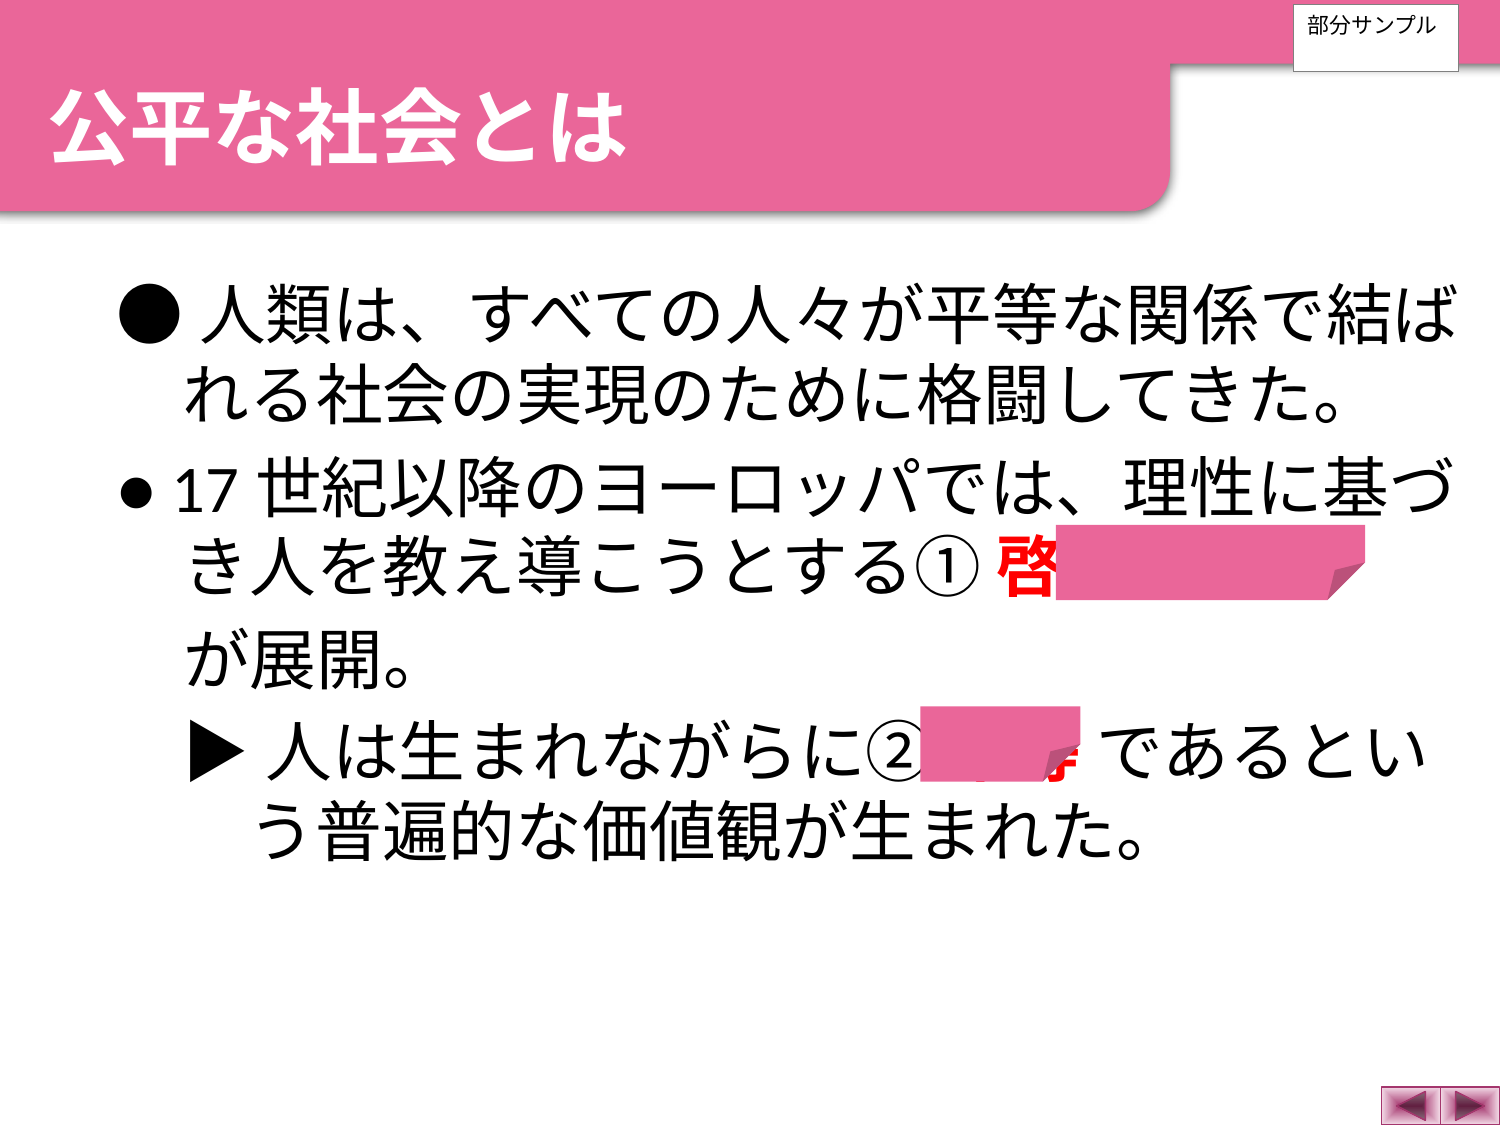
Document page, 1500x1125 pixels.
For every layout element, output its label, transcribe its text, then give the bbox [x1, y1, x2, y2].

text_box [919, 705, 1082, 783]
text_box 公平な社会とは [31, 53, 1094, 183]
text_box 部分サンプル [1293, 4, 1459, 72]
text_box [1054, 523, 1367, 602]
list ●人類は、すべての人々が平等な関係で結ばれる社会の実現のために格闘してきた。 ● 17世紀以降のヨーロッパでは、理性に基づき人を教え導こうとする① 啓蒙運動 が展開。 ▶人は生まれながらに② 平等 であるという普遍的な価値観が生まれた。 [116, 272, 1472, 1087]
text_box [1381, 1086, 1440, 1125]
text_box [1440, 1086, 1500, 1125]
